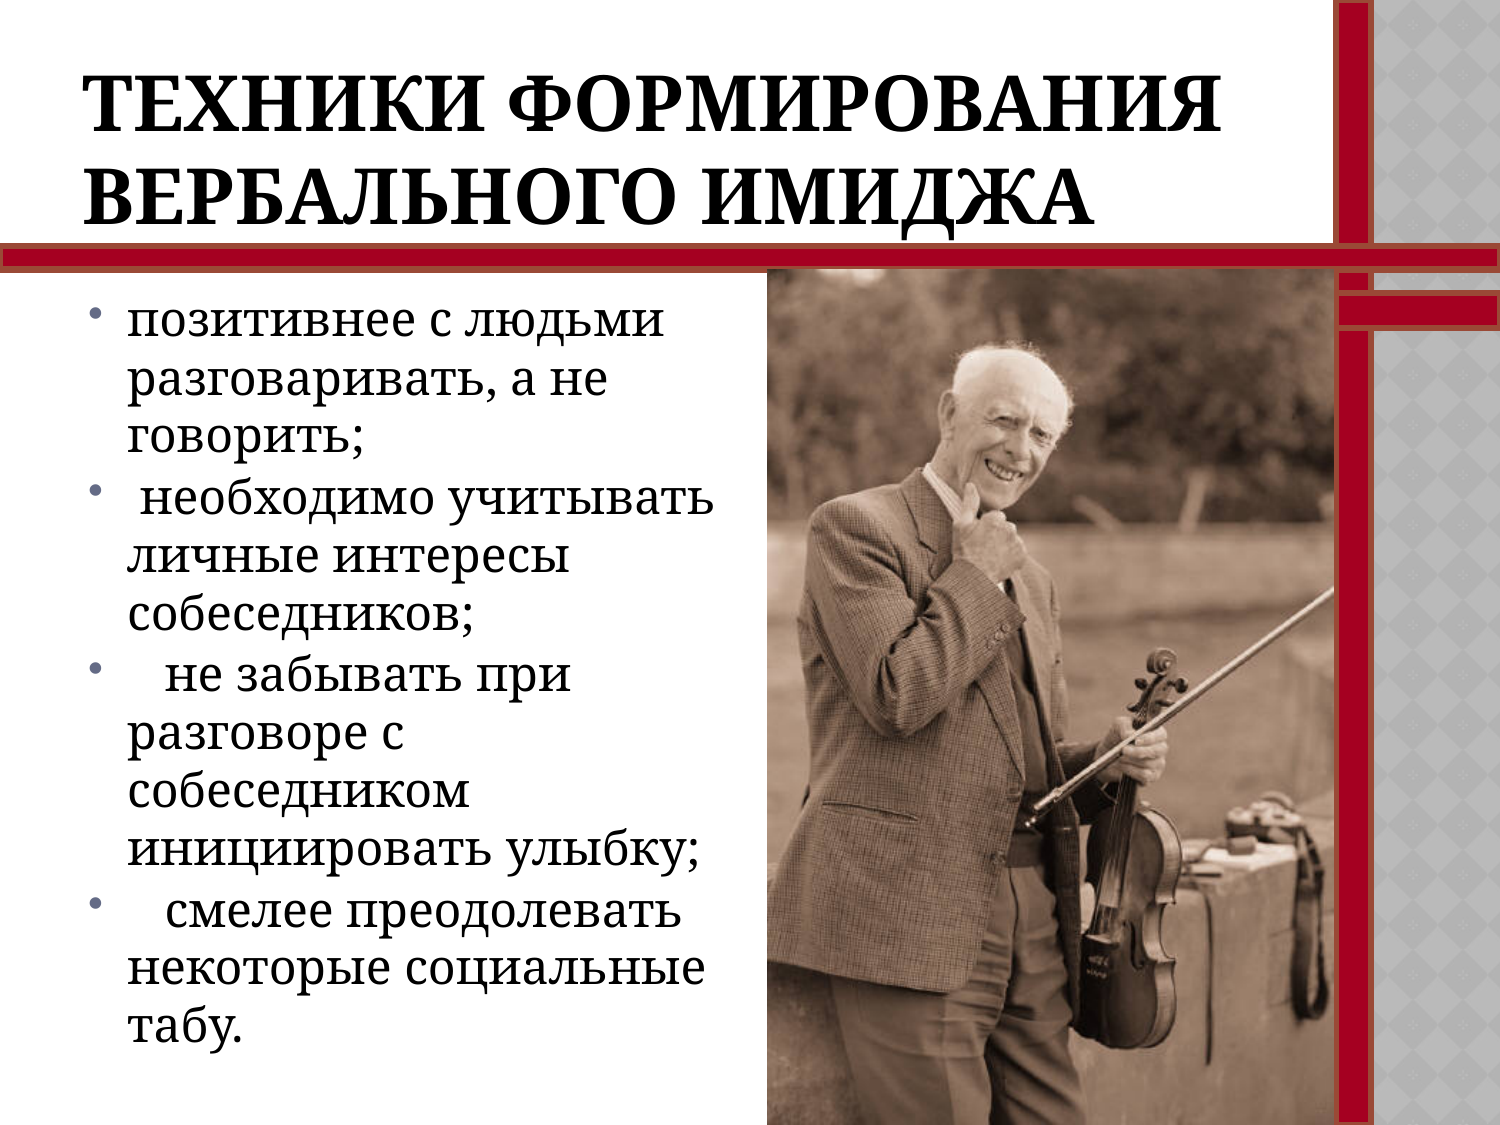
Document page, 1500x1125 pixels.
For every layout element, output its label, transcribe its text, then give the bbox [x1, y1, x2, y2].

list позитивнее с людьми разговаривать, а не говорить; необходимо учитывать личные интересы собеседников; не забывать при разговоре с собеседником инициировать улыбку; смелее преодолевать некоторые социальные табу. [75, 281, 739, 1090]
title Техники формирования вербального имиджа [75, 52, 1263, 240]
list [767, 269, 1335, 1125]
